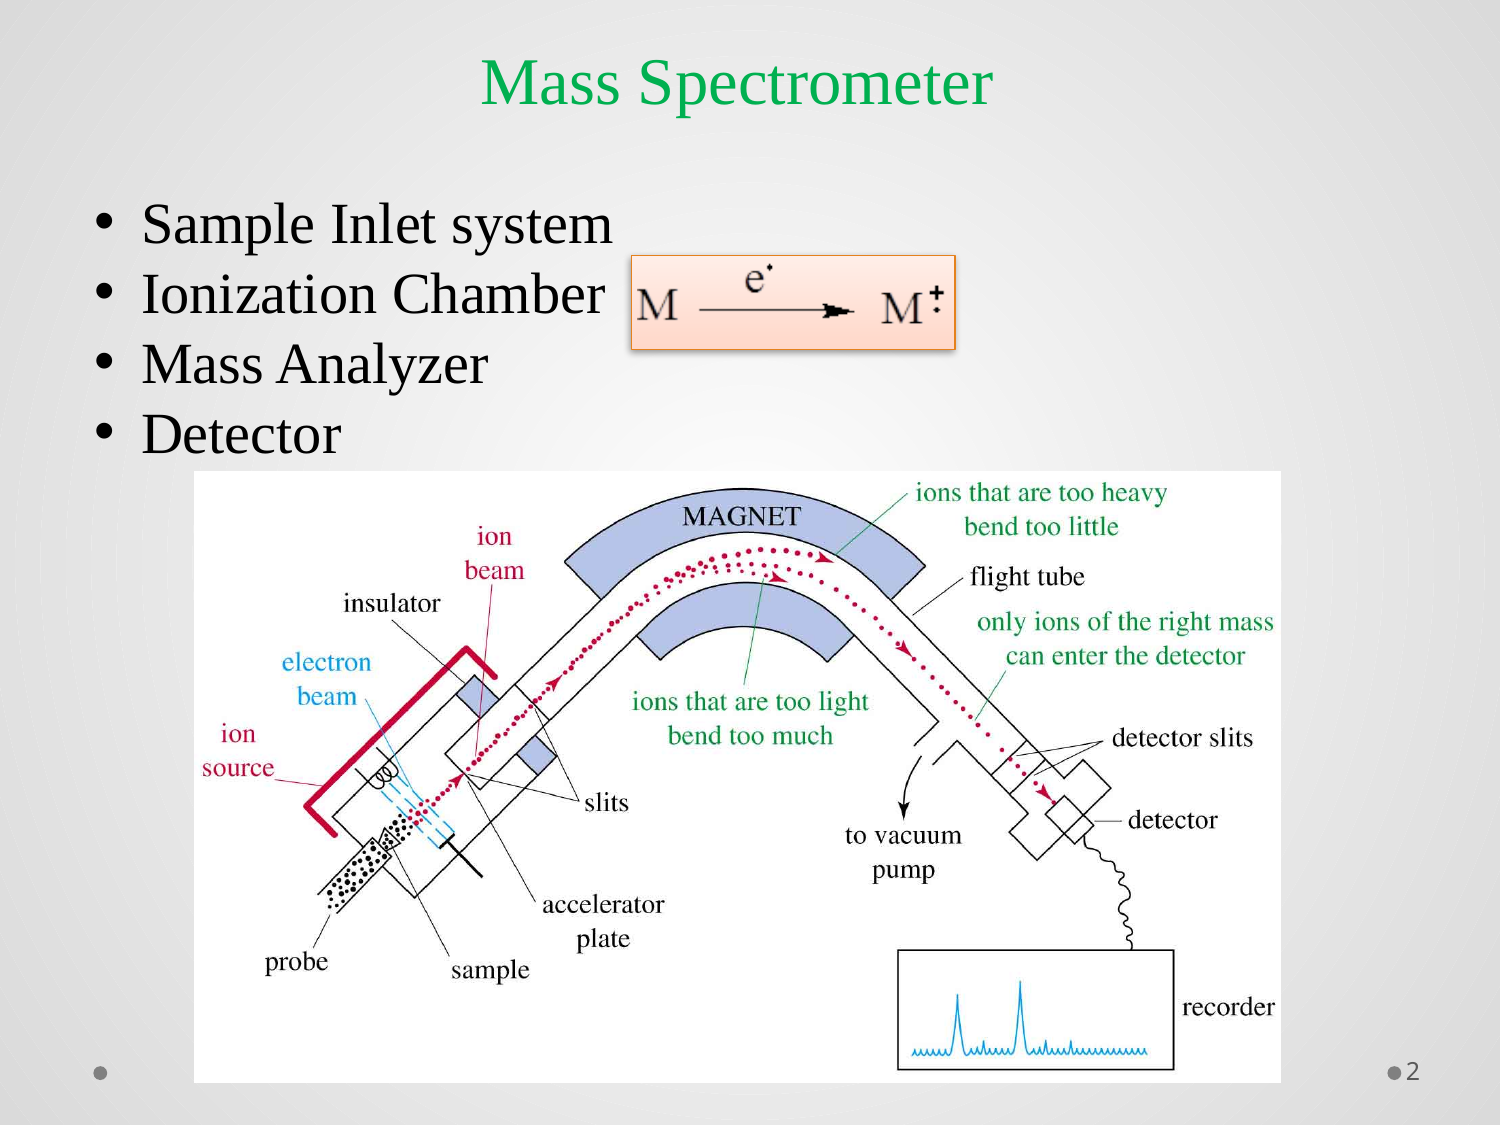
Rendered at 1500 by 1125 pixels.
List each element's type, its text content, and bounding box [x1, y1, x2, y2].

picture [636, 255, 956, 333]
picture [193, 470, 1281, 1083]
slide_number 2 [1401, 1042, 1494, 1103]
text_box Mass Spectrometer [237, 30, 1238, 219]
text_box Sample Inlet system Ionization Chamber Mass Analyzer Detector [79, 178, 629, 473]
text_box [631, 334, 956, 350]
